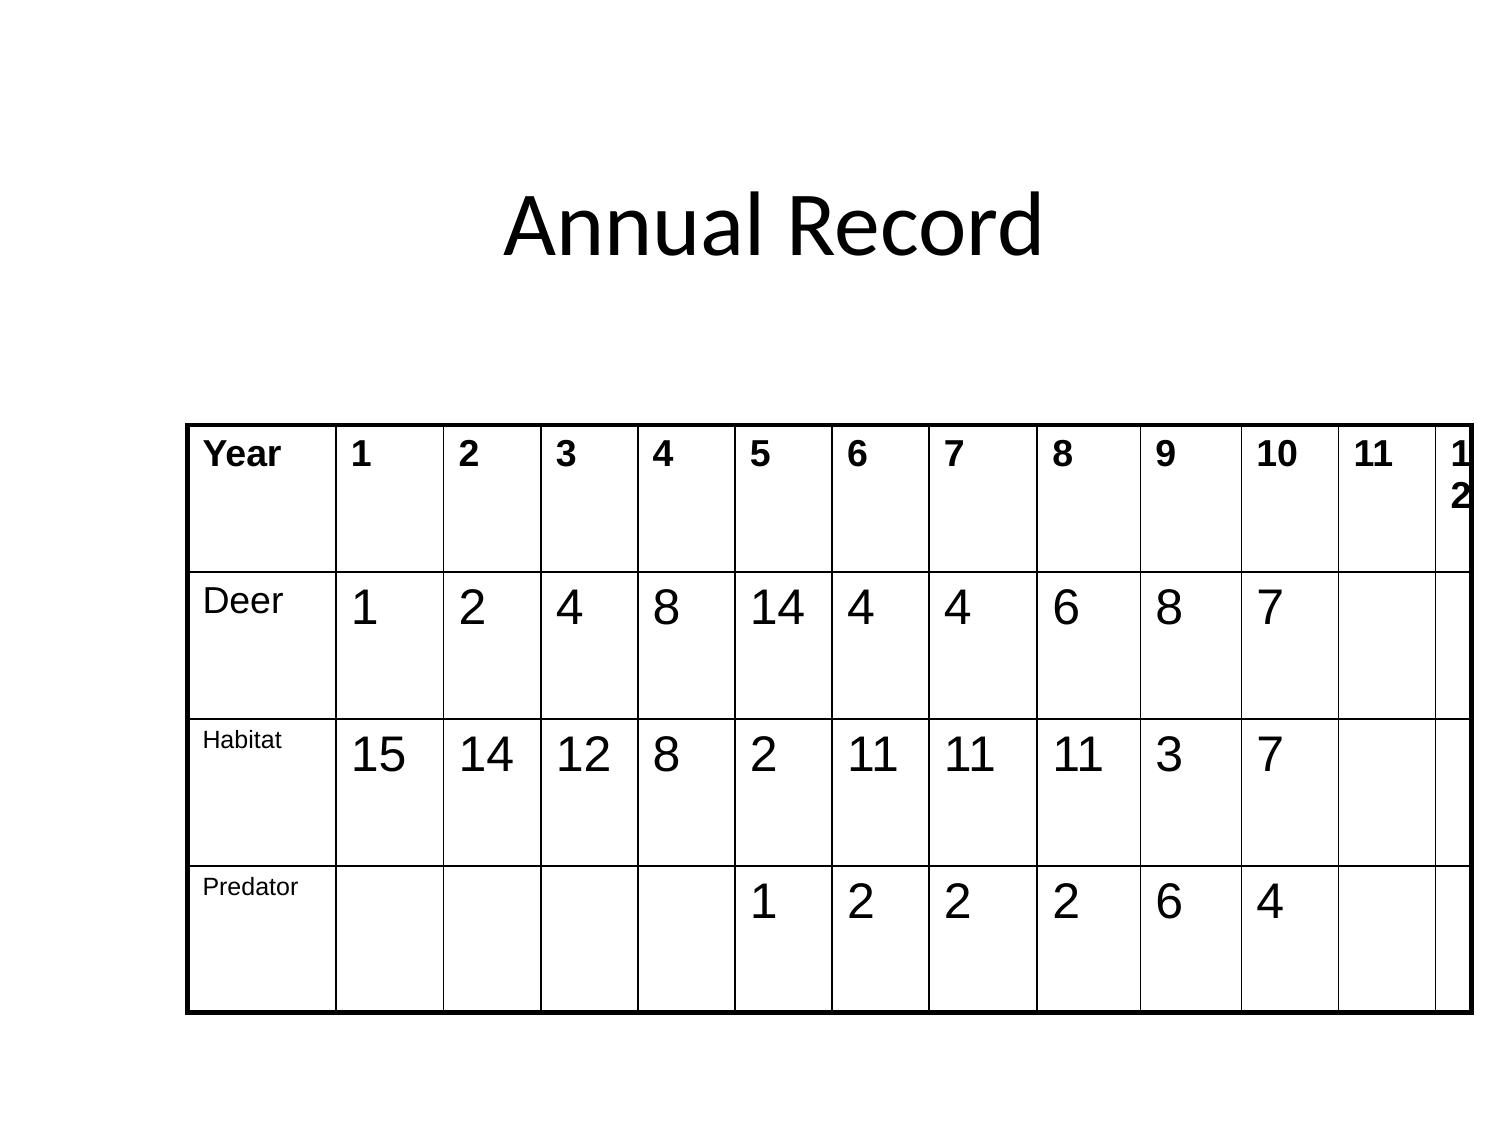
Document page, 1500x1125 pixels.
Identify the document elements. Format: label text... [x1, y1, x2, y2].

table_cell [1436, 573, 1469, 718]
table_header 9 [1141, 427, 1241, 571]
table_cell [337, 867, 443, 1010]
table_cell [1436, 720, 1469, 865]
table_header 7 [930, 427, 1036, 571]
table_cell 6 [1038, 573, 1140, 718]
table_cell 8 [639, 573, 734, 718]
table_cell 2 [930, 867, 1036, 1010]
table_cell 4 [1242, 867, 1338, 1010]
title Annual Record [125, 125, 1425, 313]
table_cell 8 [639, 720, 734, 865]
table_cell 4 [542, 573, 637, 718]
table_cell 14 [736, 573, 831, 718]
table_header 6 [833, 427, 928, 571]
table_cell Habitat [190, 720, 335, 865]
table_cell 3 [1141, 720, 1241, 865]
table_header 11 [1339, 427, 1435, 571]
table_cell [1339, 573, 1435, 718]
table_cell 11 [1038, 720, 1140, 865]
table_cell [639, 867, 734, 1010]
table_cell 11 [833, 720, 928, 865]
table_cell 4 [833, 573, 928, 718]
table_cell 1 [337, 573, 443, 718]
table_header 2 [444, 427, 540, 571]
table_cell 7 [1242, 573, 1338, 718]
table_cell 2 [736, 720, 831, 865]
table_header 5 [736, 427, 831, 571]
table_header 10 [1242, 427, 1338, 571]
table_cell 14 [444, 720, 540, 865]
table_cell 8 [1141, 573, 1241, 718]
table_header Year [190, 427, 335, 571]
table_cell [1339, 867, 1435, 1010]
table_cell 11 [930, 720, 1036, 865]
table_cell [1436, 867, 1469, 1010]
table_cell 15 [337, 720, 443, 865]
table_cell Predator [190, 867, 335, 1010]
table_header 3 [542, 427, 637, 571]
table_cell Deer [190, 573, 335, 718]
table_header 1 [337, 427, 443, 571]
table_cell 7 [1242, 720, 1338, 865]
table_cell [1339, 720, 1435, 865]
table_cell [542, 867, 637, 1010]
table_header 8 [1038, 427, 1140, 571]
table_cell [444, 867, 540, 1010]
table_cell 2 [833, 867, 928, 1010]
table_cell 4 [930, 573, 1036, 718]
table_header 12 [1436, 427, 1469, 571]
table_cell 1 [736, 867, 831, 1010]
table_cell 6 [1141, 867, 1241, 1010]
table_cell 12 [542, 720, 637, 865]
table_header 4 [639, 427, 734, 571]
table_cell 2 [1038, 867, 1140, 1010]
table_cell 2 [444, 573, 540, 718]
